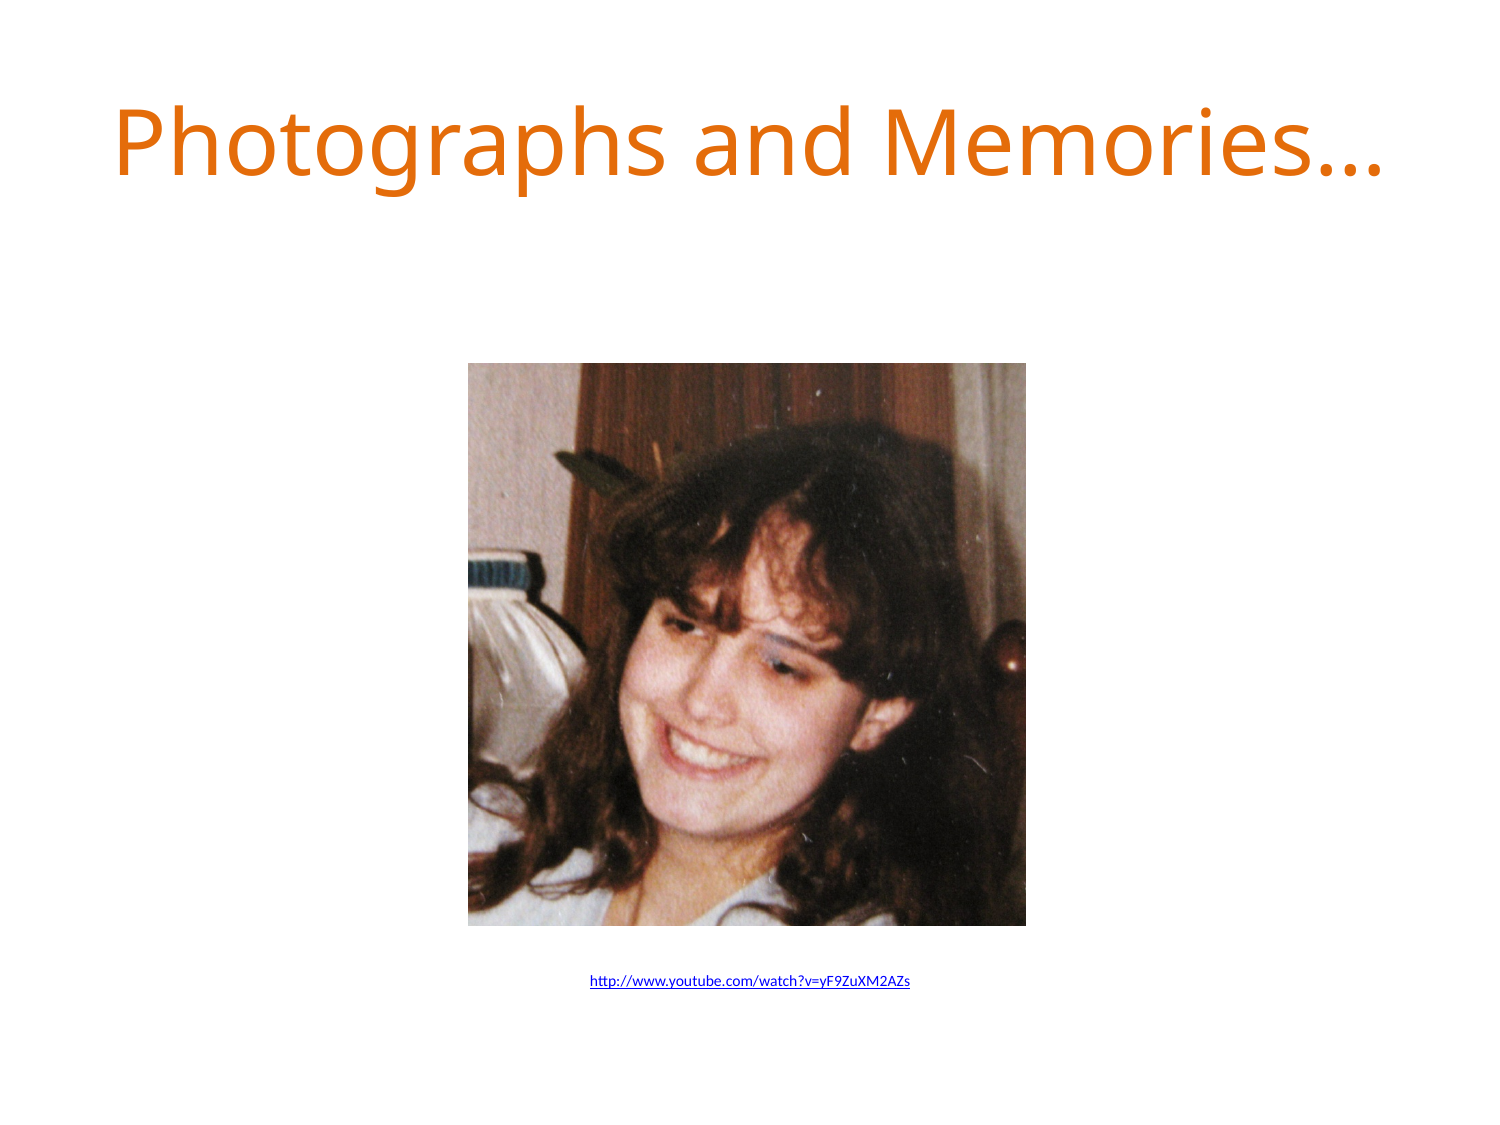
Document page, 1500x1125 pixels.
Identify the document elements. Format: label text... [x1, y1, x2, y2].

title Photographs and Memories… [75, 45, 1425, 233]
list http://www.youtube.com/watch?v=yF9ZuXM2AZs [75, 262, 1425, 1005]
picture [468, 363, 1027, 927]
